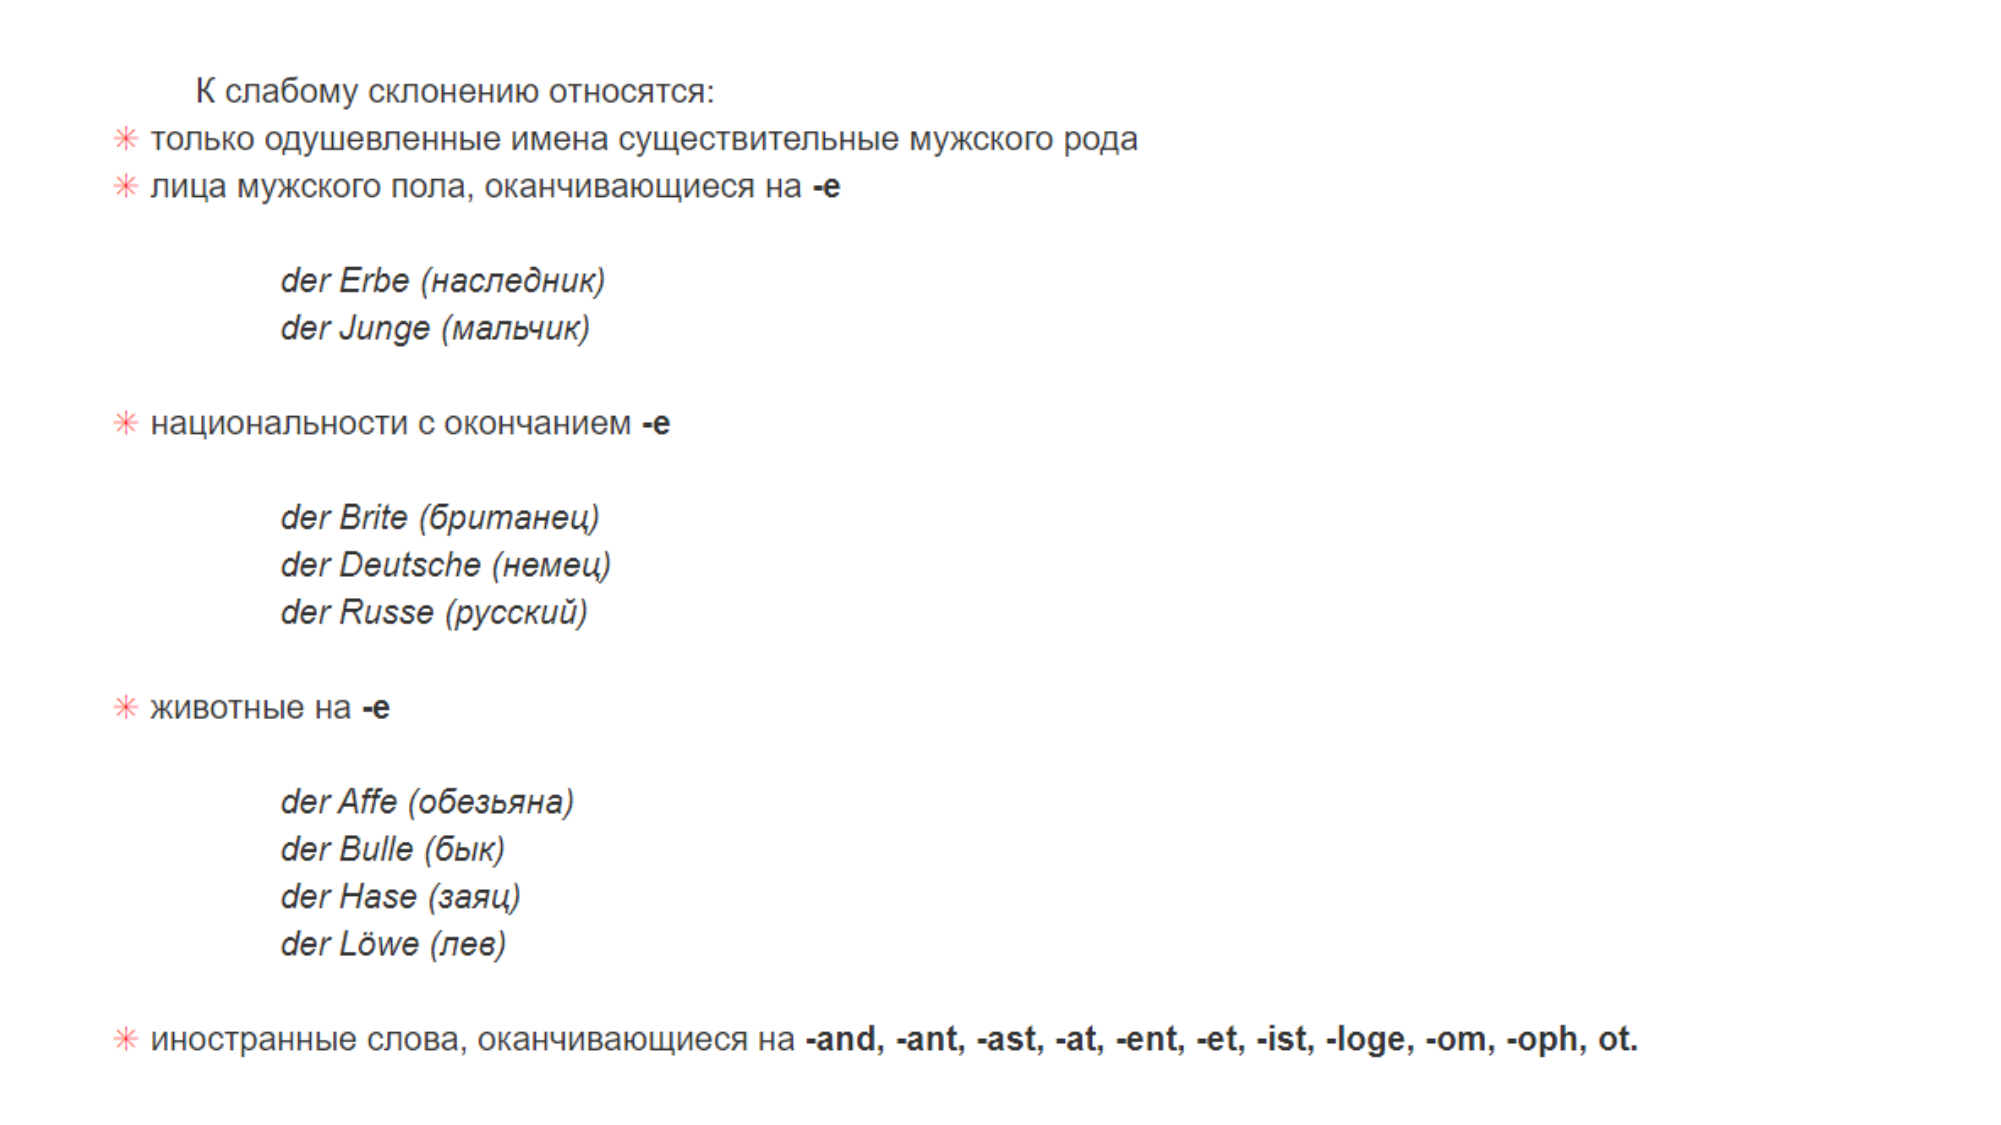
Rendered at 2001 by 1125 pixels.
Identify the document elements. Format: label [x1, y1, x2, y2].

picture [74, 42, 1698, 1093]
